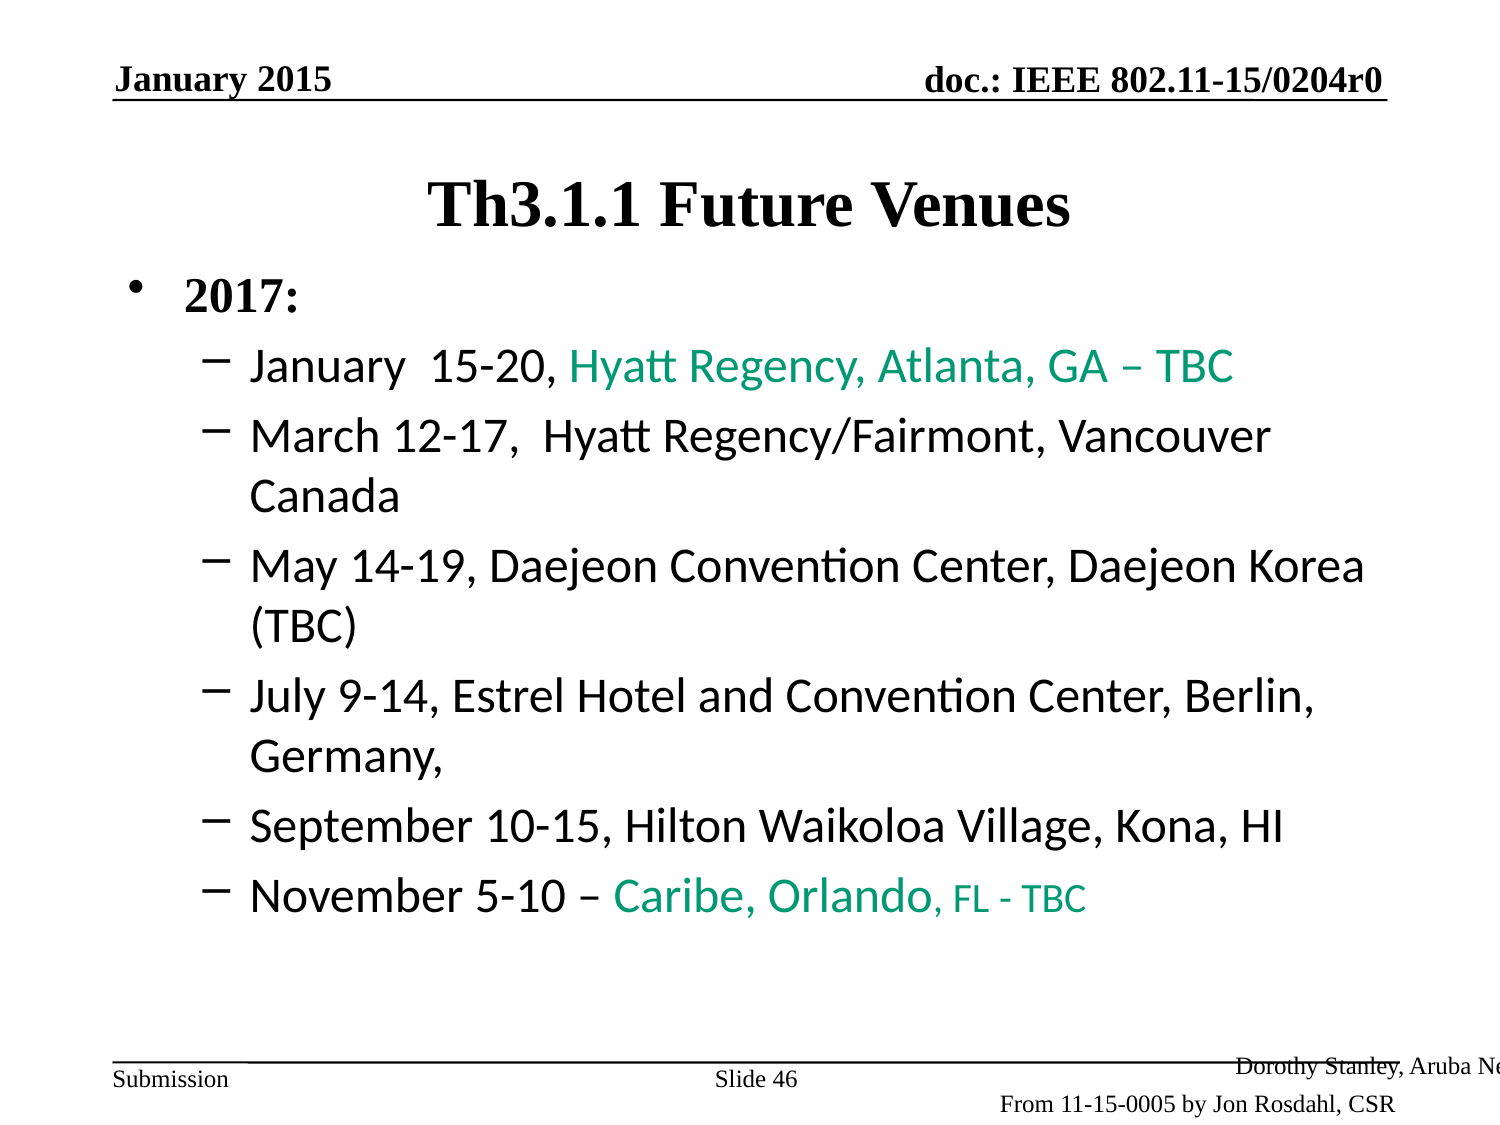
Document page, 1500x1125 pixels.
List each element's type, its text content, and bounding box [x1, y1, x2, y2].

list 2017: January 15-20, Hyatt Regency, Atlanta, GA – TBC March 12-17, Hyatt Regency/Fairmont, Vancouver Canada May 14-19, Daejeon Convention Center, Daejeon Korea (TBC) July 9-14, Estrel Hotel and Convention Center, Berlin, Germany, September 10-15, Hilton Waikoloa Village, Kona, HI November 5-10 – Caribe, Orlando, FL - TBC [112, 255, 1388, 1000]
footer From 11-15-0005 by Jon Rosdahl, CSR [999, 1087, 1500, 1113]
title Th3.1.1 Future Venues [112, 112, 1388, 255]
slide_number Slide 46 [712, 1061, 800, 1093]
footer Dorothy Stanley, Aruba Networks [1052, 1049, 1500, 1080]
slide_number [114, 54, 423, 100]
